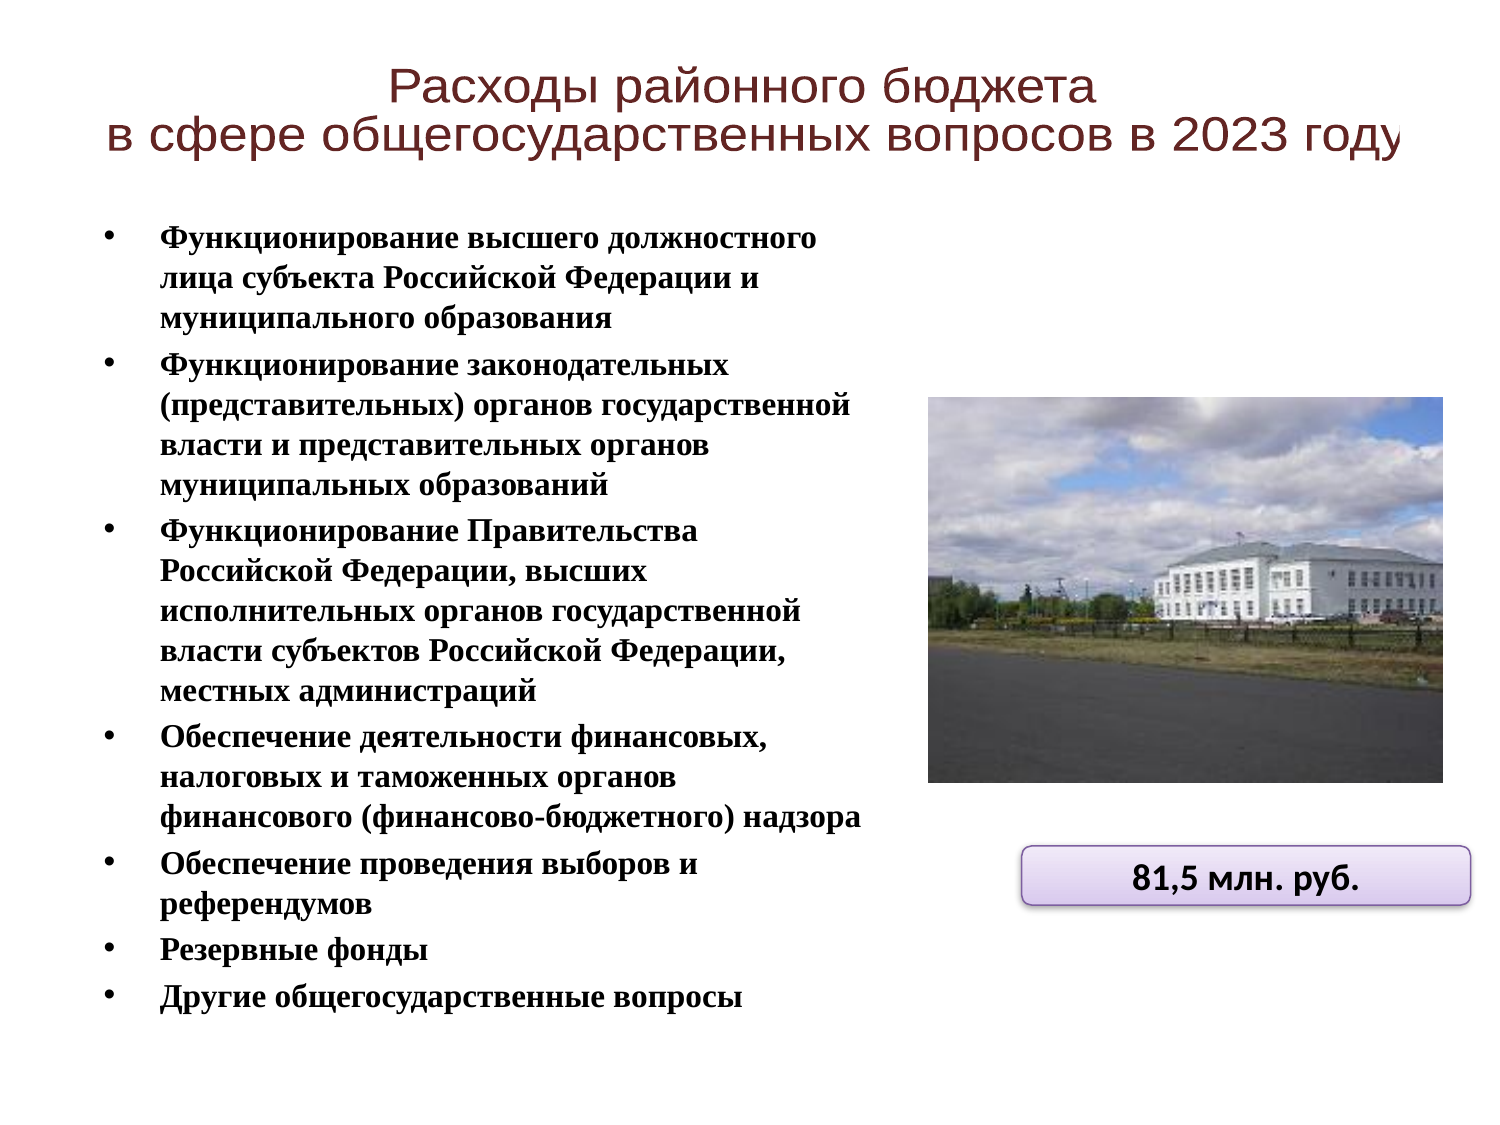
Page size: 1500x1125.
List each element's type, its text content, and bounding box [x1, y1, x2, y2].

text_box 81,5 млн. руб. [1020, 845, 1472, 906]
list Функционирование высшего должностного лица субъекта Российской Федерации и муниципального образования Функционирование законодательных (представительных) органов государственной власти и представительных органов муниципальных образований Функционирование Правительства Российской Федерации, высших исполнительных органов государственной власти субъектов Российской Федерации, местных администраций Обеспечение деятельности финансовых, налоговых и таможенных органов финансового (финансово-бюджетного) надзора Обеспечение проведения выборов и референдумов Резервные фонды Другие общегосударственные вопросы [88, 208, 880, 1083]
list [927, 396, 1443, 783]
